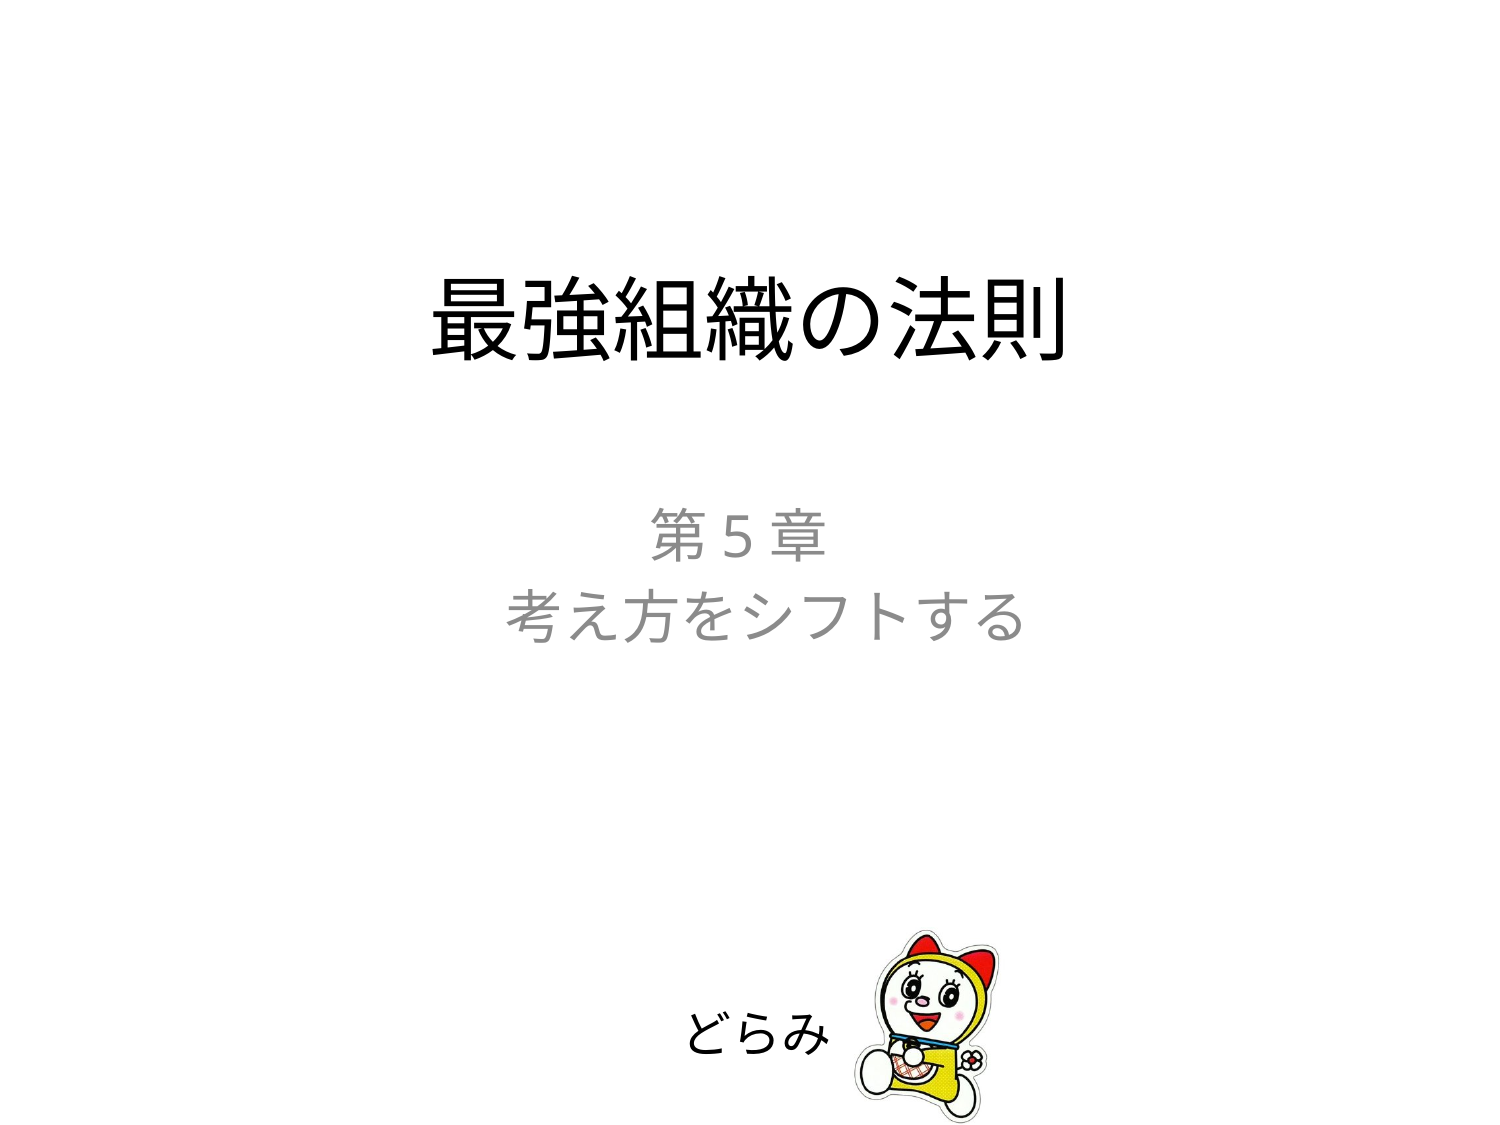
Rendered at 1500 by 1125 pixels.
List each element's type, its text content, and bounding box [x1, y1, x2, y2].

text_box どらみ [620, 994, 827, 1070]
subtitle 第5章 考え方をシフトする [112, 491, 1424, 780]
picture [832, 927, 1030, 1125]
title 最強組織の法則 [112, 196, 1388, 438]
